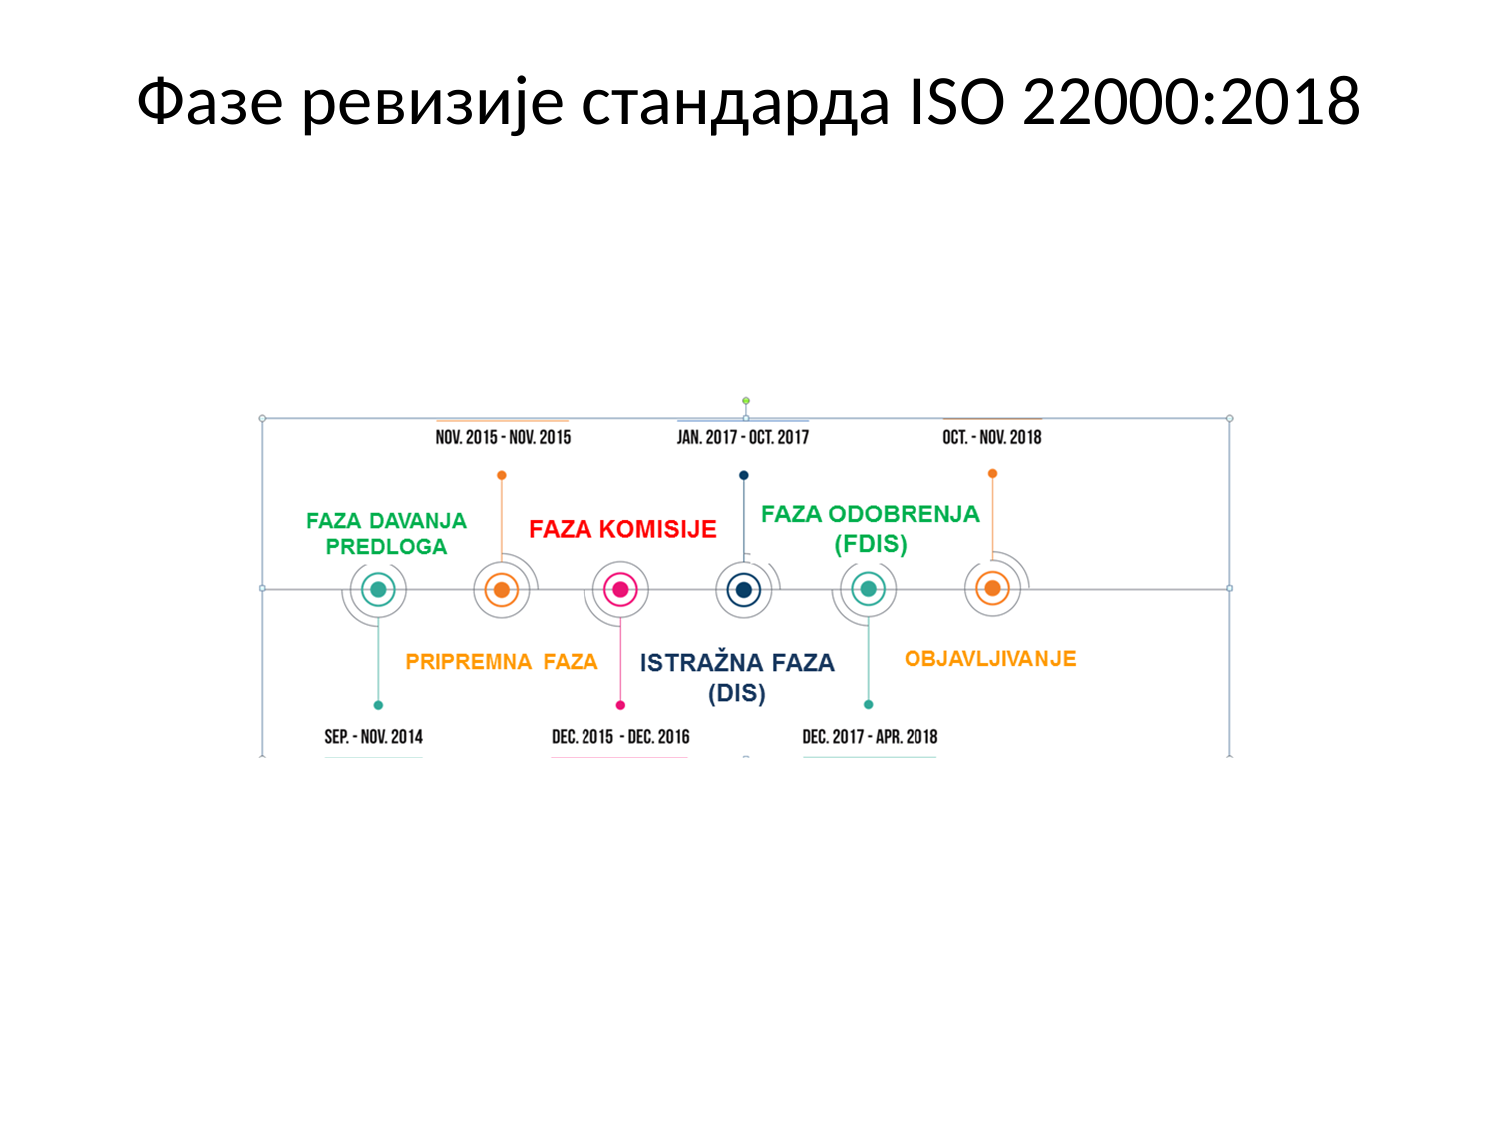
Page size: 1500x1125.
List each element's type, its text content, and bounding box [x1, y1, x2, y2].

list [254, 262, 1246, 1006]
title Фазе ревизије стандарда ISO 22000:2018 [75, 45, 1425, 233]
